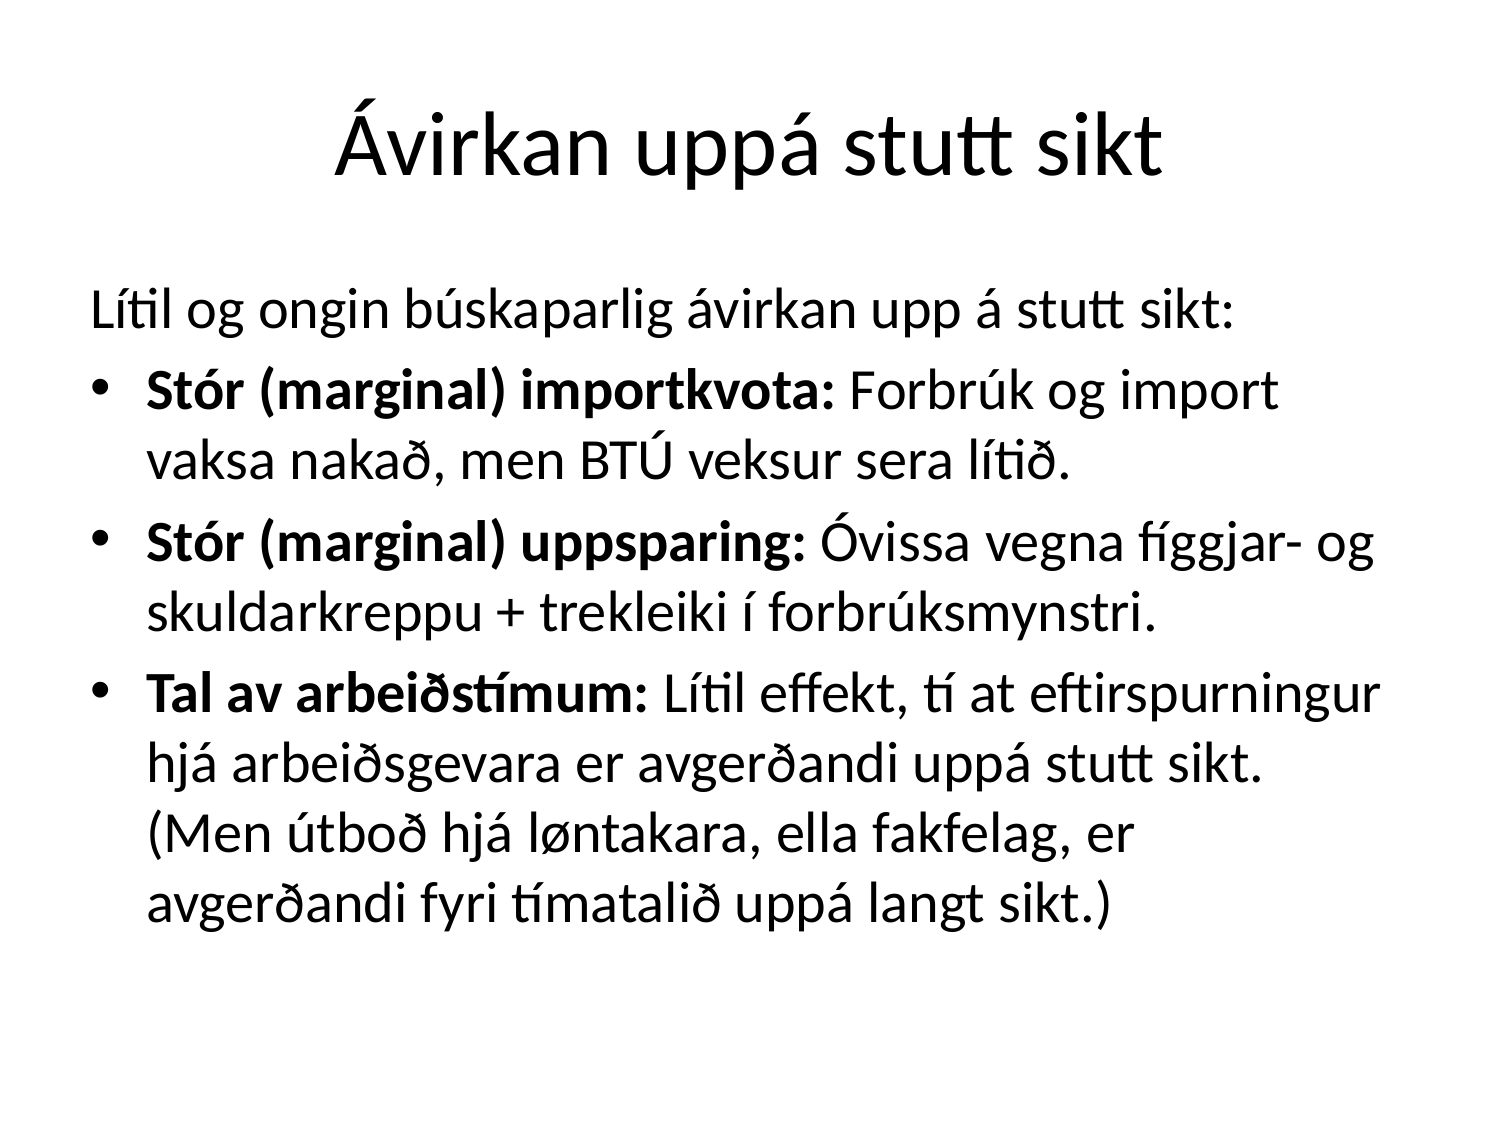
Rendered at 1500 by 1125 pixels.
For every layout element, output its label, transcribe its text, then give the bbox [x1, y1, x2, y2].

list Lítil og ongin búskaparlig ávirkan upp á stutt sikt: Stór (marginal) importkvota: Forbrúk og import vaksa nakað, men BTÚ veksur sera lítið. Stór (marginal) uppsparing: Óvissa vegna fíggjar- og skuldarkreppu + trekleiki í forbrúksmynstri. Tal av arbeiðstímum: Lítil effekt, tí at eftirspurningur hjá arbeiðsgevara er avgerðandi uppá stutt sikt. (Men útboð hjá løntakara, ella fakfelag, er avgerðandi fyri tímatalið uppá langt sikt.) [75, 262, 1425, 1005]
title Ávirkan uppá stutt sikt [75, 45, 1425, 233]
